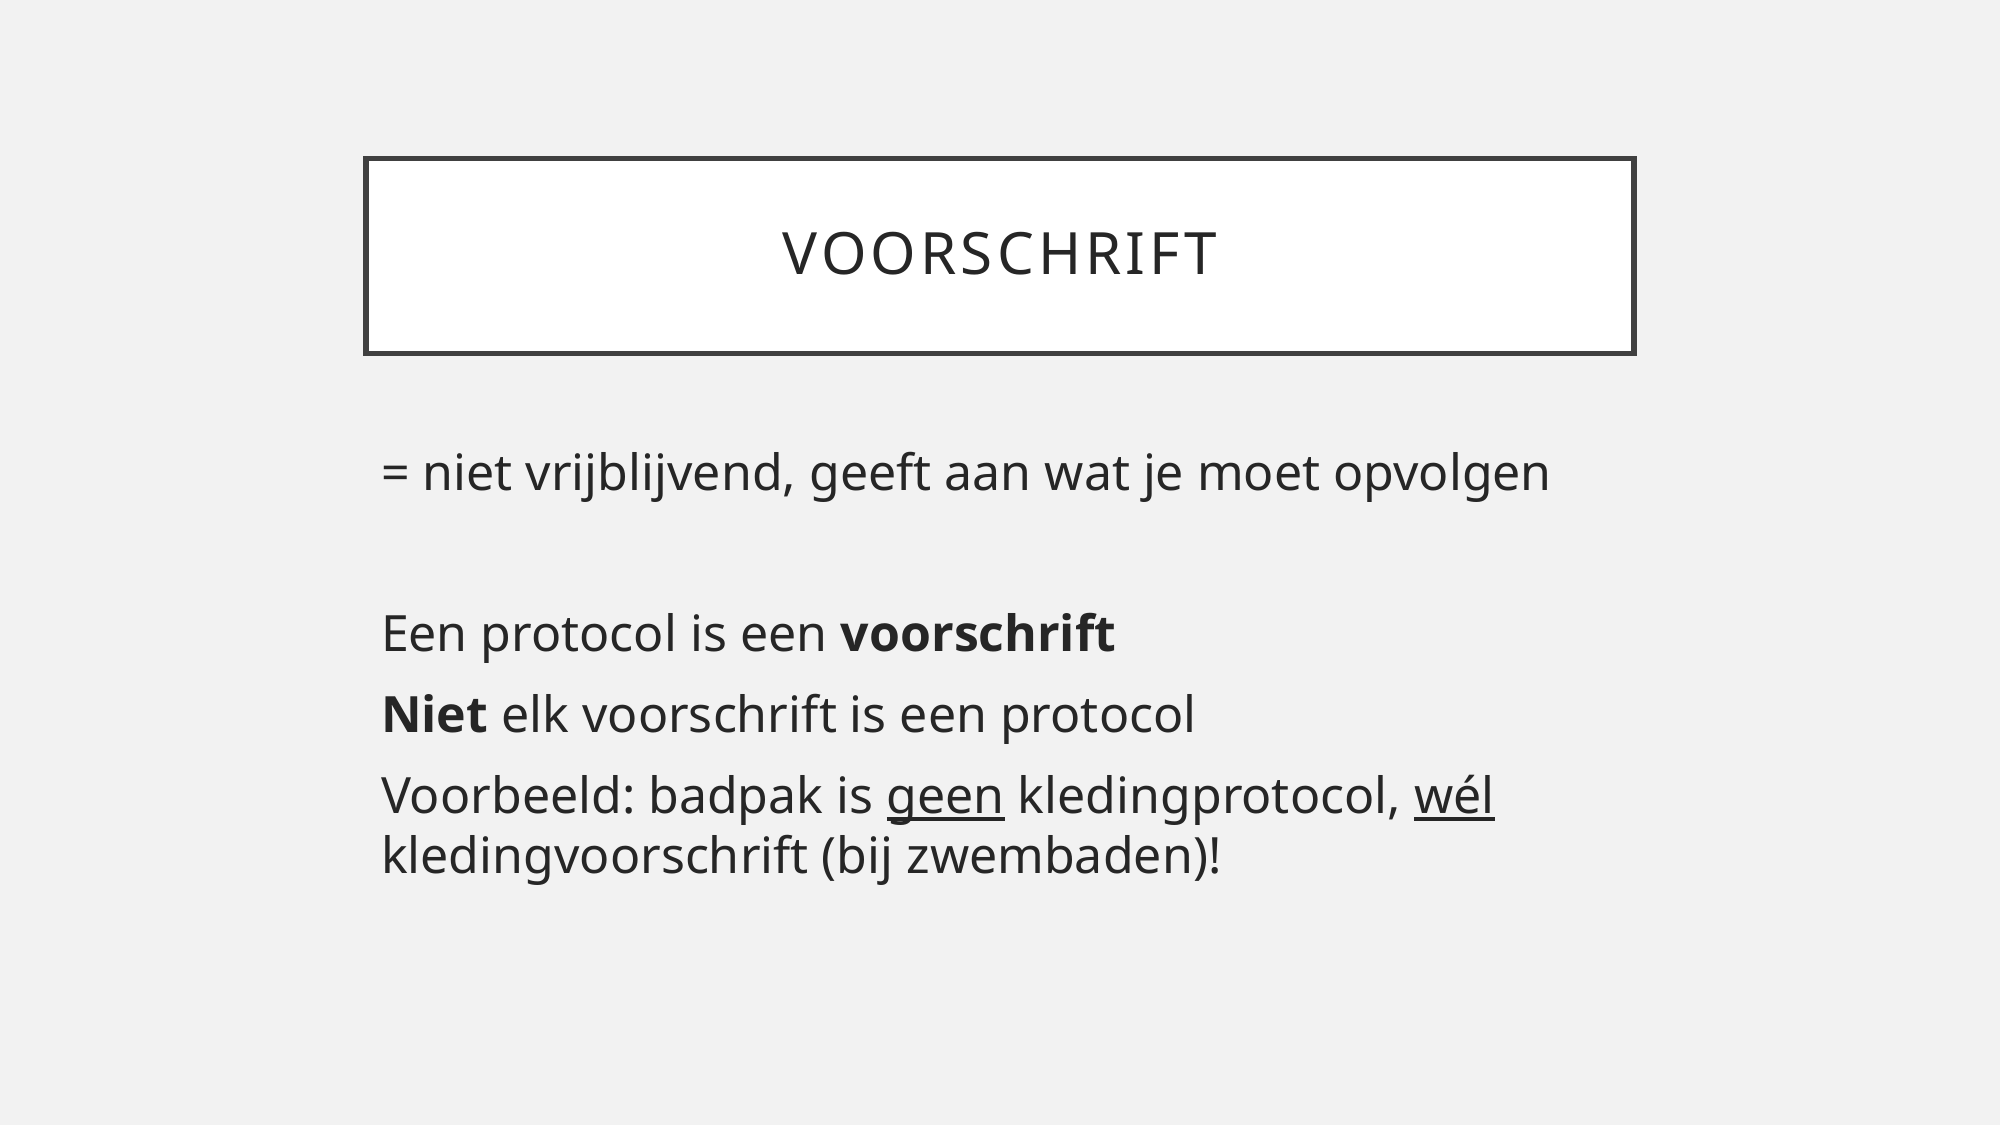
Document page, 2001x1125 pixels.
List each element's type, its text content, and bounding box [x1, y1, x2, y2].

title voorschrift [363, 156, 1637, 356]
list = niet vrijblijvend, geeft aan wat je moet opvolgen Een protocol is een voorschrift Niet elk voorschrift is een protocol Voorbeeld: badpak is geen kledingprotocol, wél kledingvoorschrift (bij zwembaden)! [366, 432, 1758, 1093]
